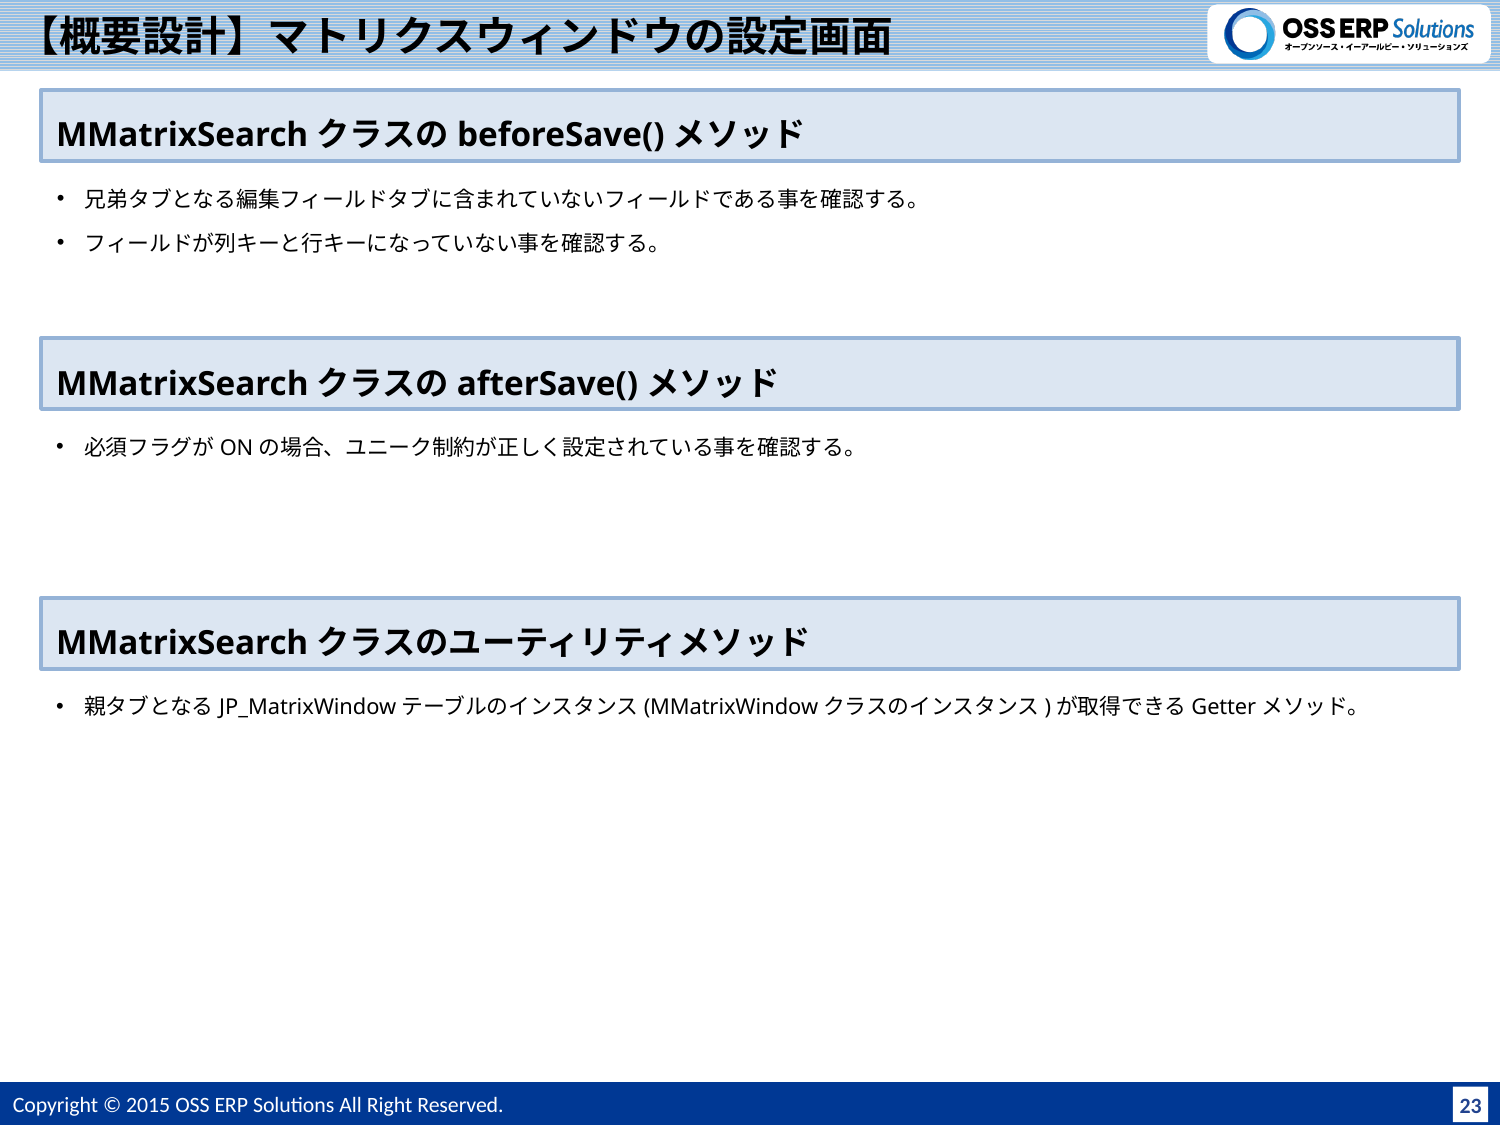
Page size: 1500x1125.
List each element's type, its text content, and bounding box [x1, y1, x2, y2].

text_box MMatrixSearchクラスのafterSave()メソッド [39, 336, 1461, 411]
text_box 必須フラグがONの場合、ユニーク制約が正しく設定されている事を確認する。 [39, 419, 1460, 553]
text_box 兄弟タブとなる編集フィールドタブに含まれていないフィールドである事を確認する。 フィールドが列キーと行キーになっていない事を確認する。 [40, 171, 1461, 336]
text_box MMatrixSearchクラスのbeforeSave()メソッド [39, 88, 1461, 163]
title 【概要設計】マトリクスウィンドウの設定画面 [2, 0, 1353, 70]
picture [1353, 8, 1474, 60]
text_box 兄弟タブとなる編集フィールドタブに含まれていないフィールドである事を確認する。 フィールドが列キーと行キーになっていない事を確認する。 [40, 411, 1461, 461]
text_box MMatrixSearchクラスのユーティリティメソッド [39, 596, 1461, 671]
text_box 親タブとなるJP_MatrixWindowテーブルのインスタンス(MMatrixWindowクラスのインスタンス)が取得できるGetterメソッド。 [39, 678, 1460, 813]
